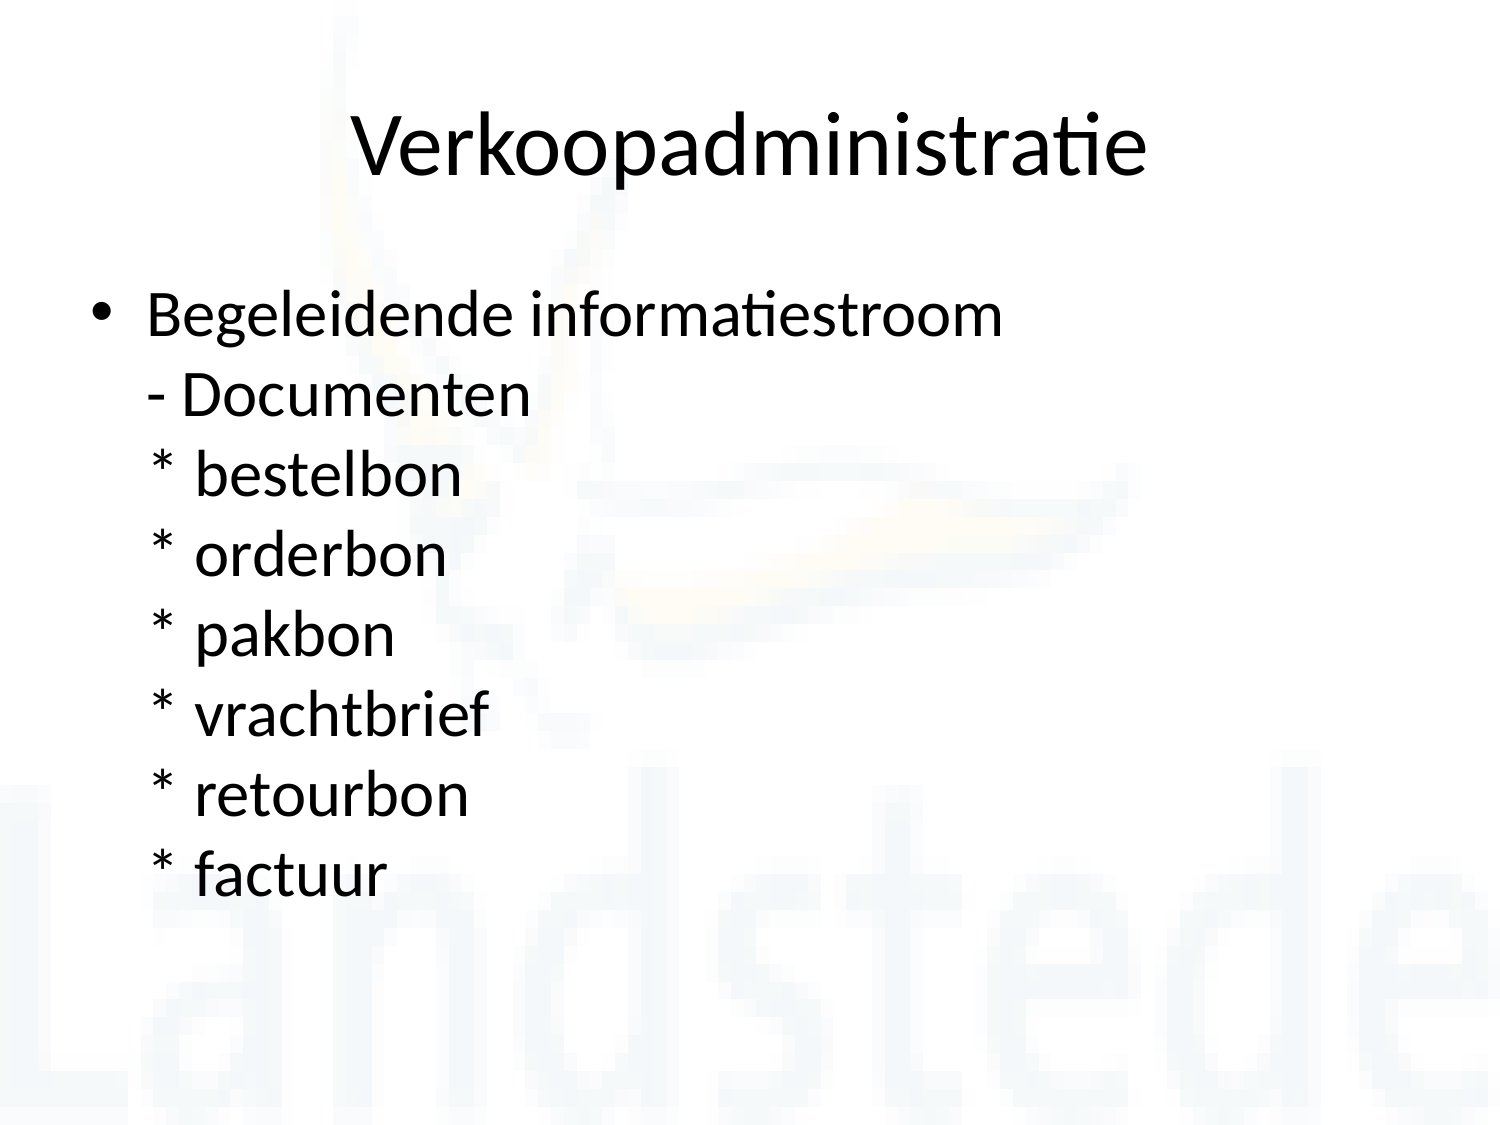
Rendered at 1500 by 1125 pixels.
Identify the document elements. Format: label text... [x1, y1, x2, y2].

title Verkoopadministratie [75, 45, 1425, 233]
list Begeleidende informatiestroom - Documenten * bestelbon * orderbon * pakbon * vrachtbrief * retourbon * factuur [75, 262, 1425, 1005]
